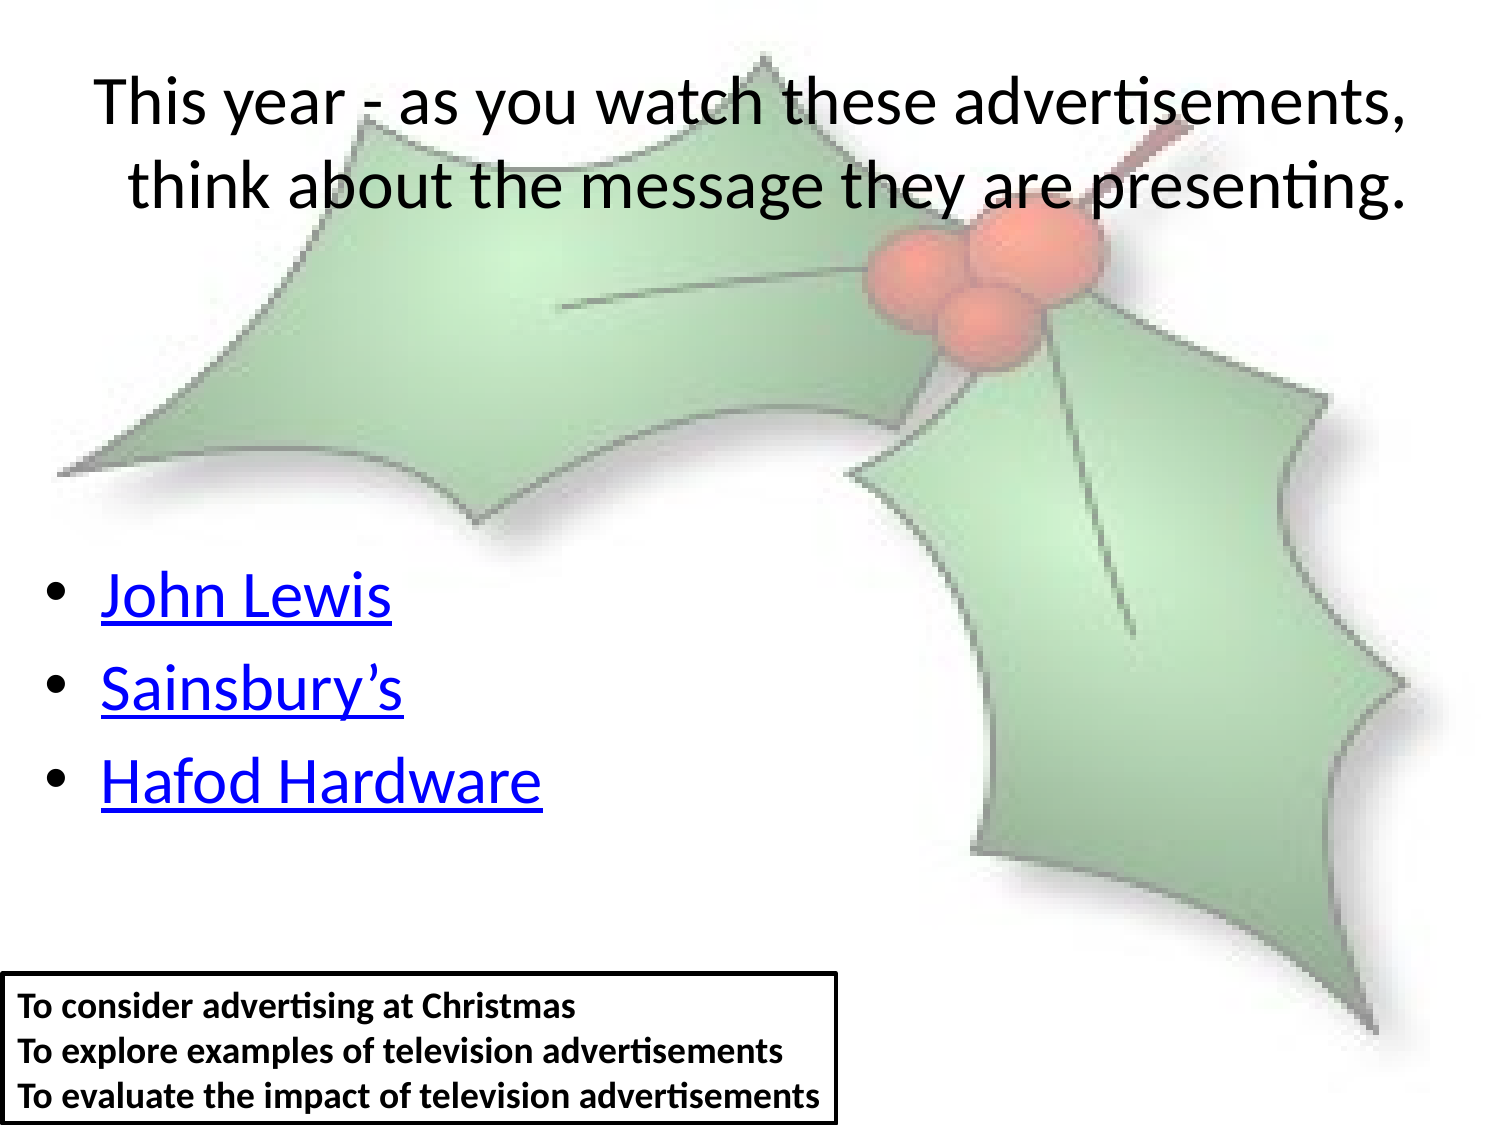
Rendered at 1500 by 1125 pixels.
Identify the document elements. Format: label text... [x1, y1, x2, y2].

text_box To consider advertising at Christmas To explore examples of television advertisements To evaluate the impact of television advertisements [2, 973, 836, 1124]
list John Lewis Sainsbury’s Hafod Hardware [29, 262, 1483, 941]
title This year - as you watch these advertisements, think about the message they are presenting. [75, 45, 1425, 233]
